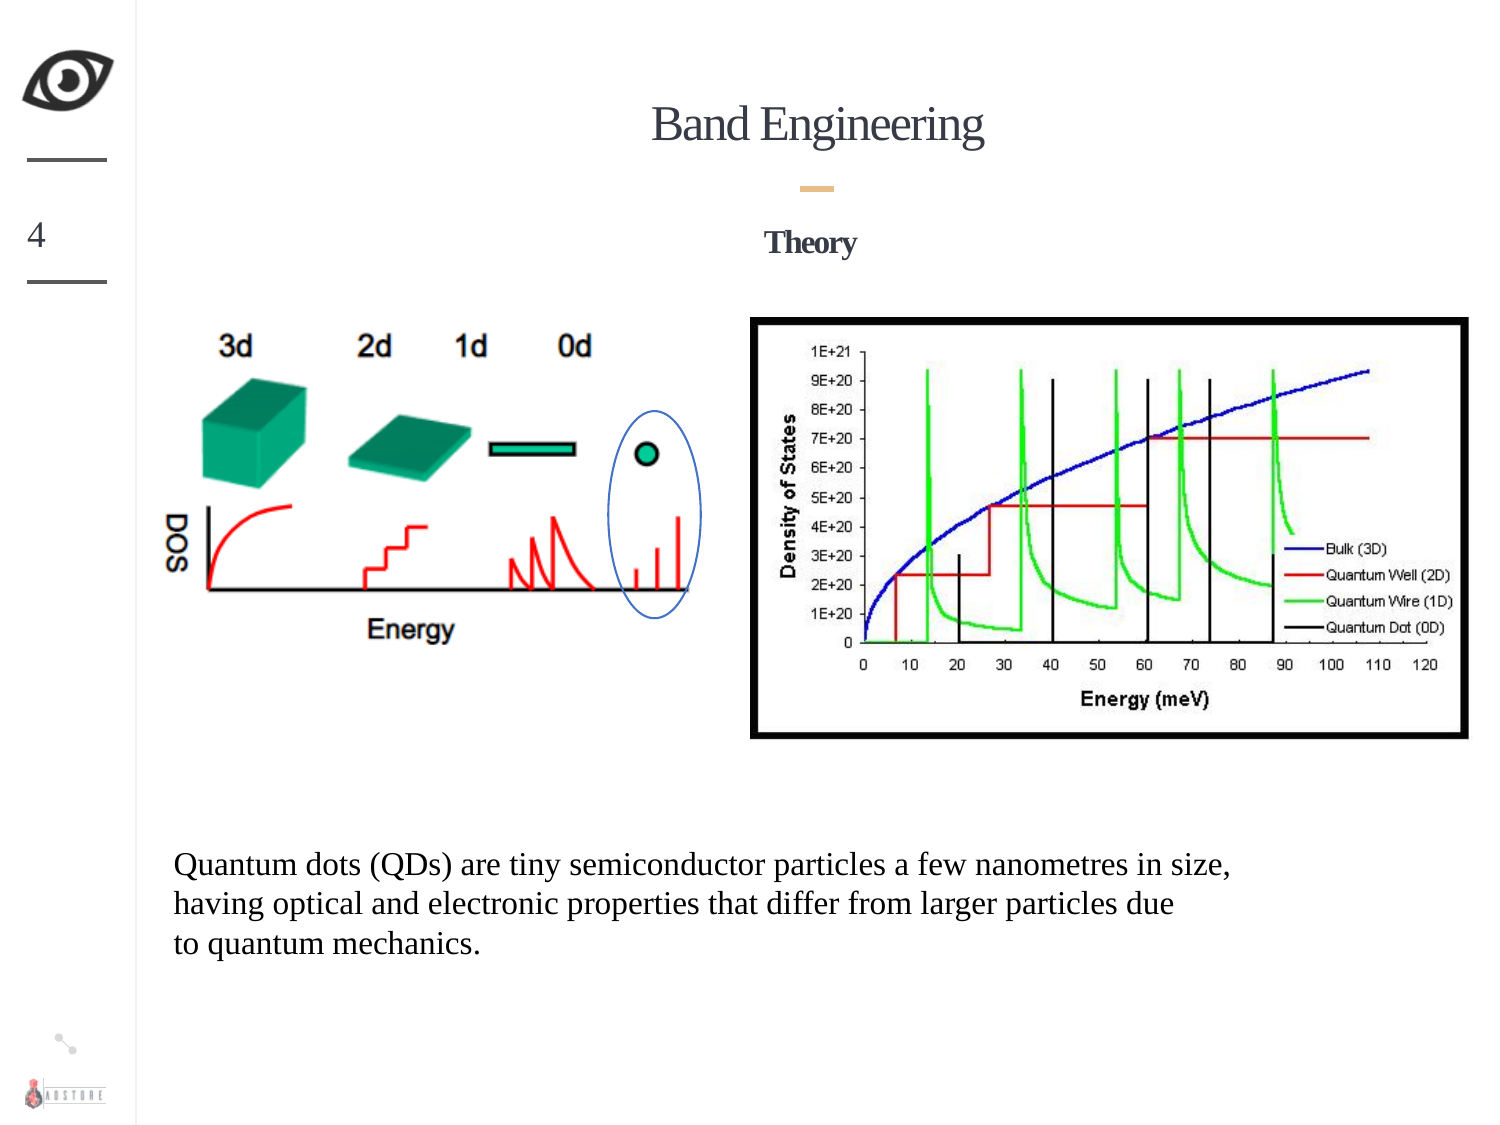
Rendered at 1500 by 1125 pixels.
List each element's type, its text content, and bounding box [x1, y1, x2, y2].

title Band Engineering [136, 80, 1500, 161]
picture [25, 1078, 106, 1109]
list 4 [26, 160, 108, 283]
list Theory [137, 208, 1486, 283]
picture [150, 305, 704, 656]
text_box Quantum dots (QDs) are tiny semiconductor particles a few nanometres in size, having optical and electronic properties that differ from larger particles due to quantum mechanics. [158, 754, 1249, 969]
picture [0, 23, 134, 137]
picture [749, 317, 1473, 742]
